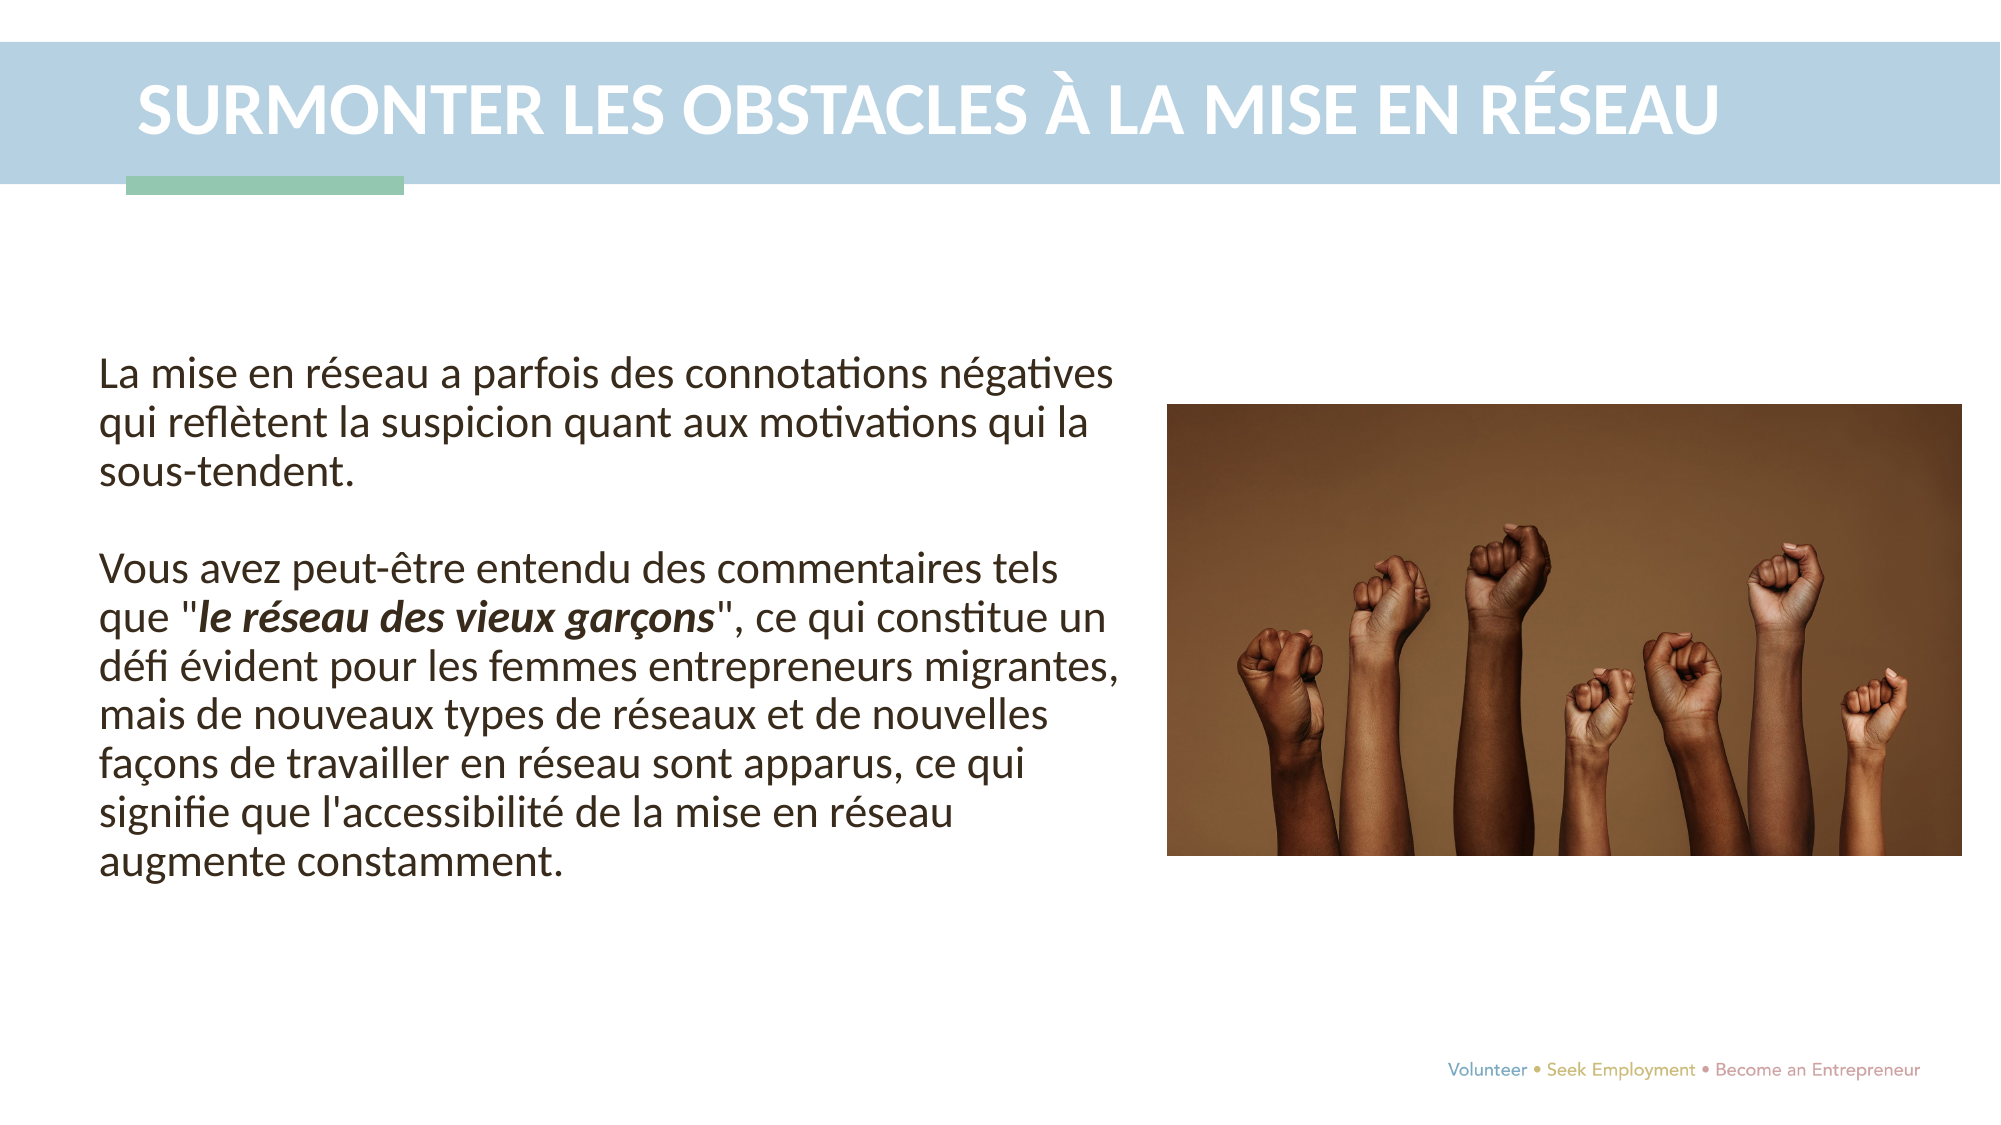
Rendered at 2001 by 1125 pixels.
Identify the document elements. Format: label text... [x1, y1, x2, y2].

picture [1418, 1046, 1971, 1103]
picture [1167, 404, 1962, 856]
list La mise en réseau a parfois des connotations négatives qui reflètent la suspicion quant aux motivations qui la sous-tendent. Vous avez peut-être entendu des commentaires tels que "le réseau des vieux garçons", ce qui constitue un défi évident pour les femmes entrepreneurs migrantes, mais de nouveaux types de réseaux et de nouvelles façons de travailler en réseau sont apparus, ce qui signifie que l'accessibilité de la mise en réseau augmente constamment. [84, 341, 1137, 1019]
list SURMONTER LES OBSTACLES À LA MISE EN RÉSEAU [123, 51, 1913, 170]
